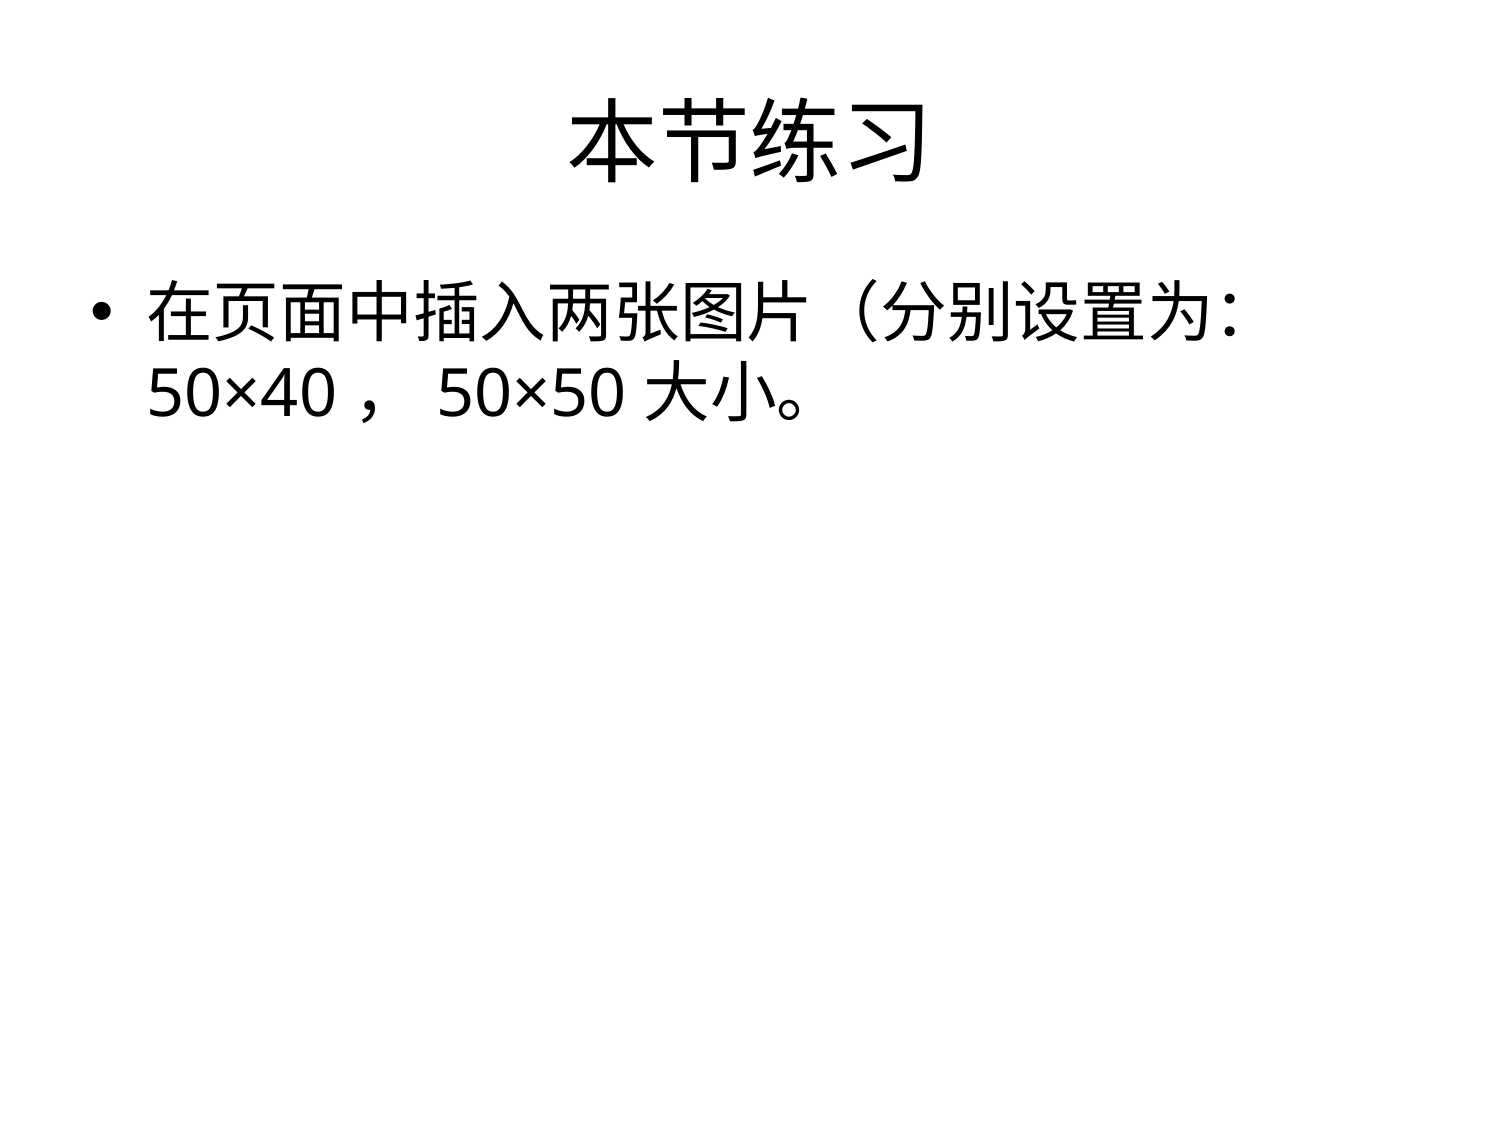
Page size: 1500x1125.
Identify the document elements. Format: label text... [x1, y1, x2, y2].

list 在页面中插入两张图片（分别设置为：50×40，50×50大小。 [75, 262, 1425, 504]
title 本节练习 [75, 45, 1425, 233]
